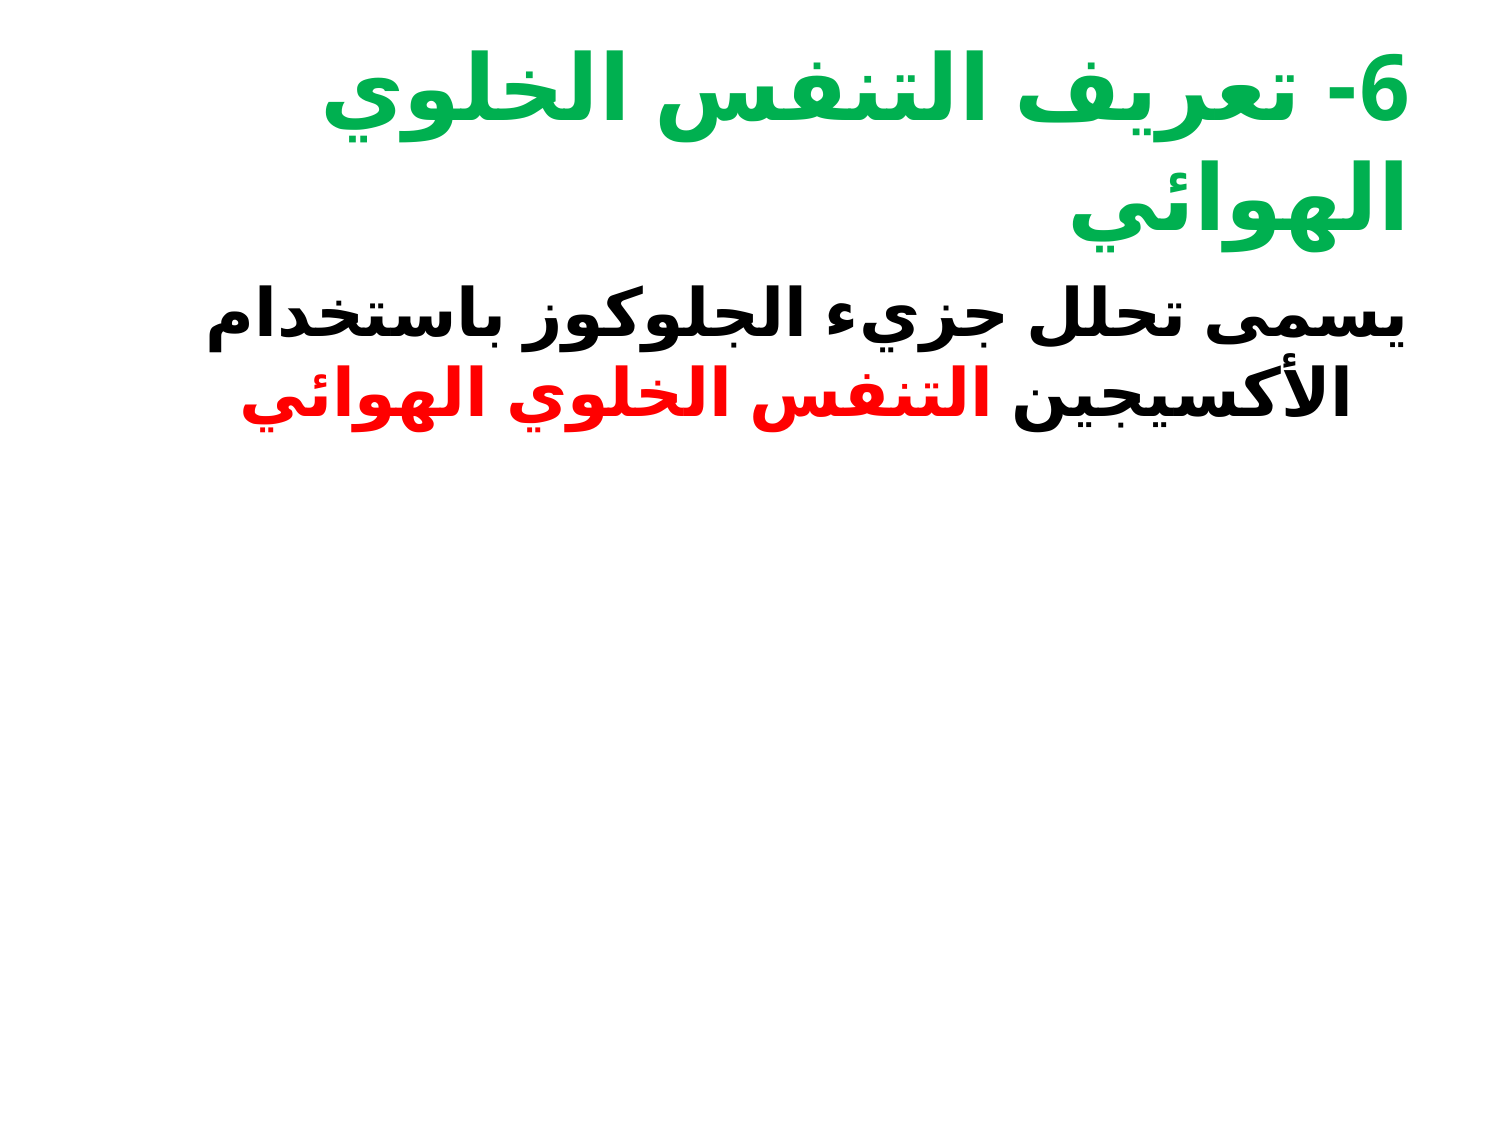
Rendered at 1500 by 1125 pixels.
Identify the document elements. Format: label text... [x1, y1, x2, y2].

list يسمى تحلل جزيء الجلوكوز باستخدام الأكسيجين التنفس الخلوي الهوائي [75, 262, 1425, 1005]
title 6- تعريف التنفس الخلوي الهوائي [75, 45, 1425, 233]
